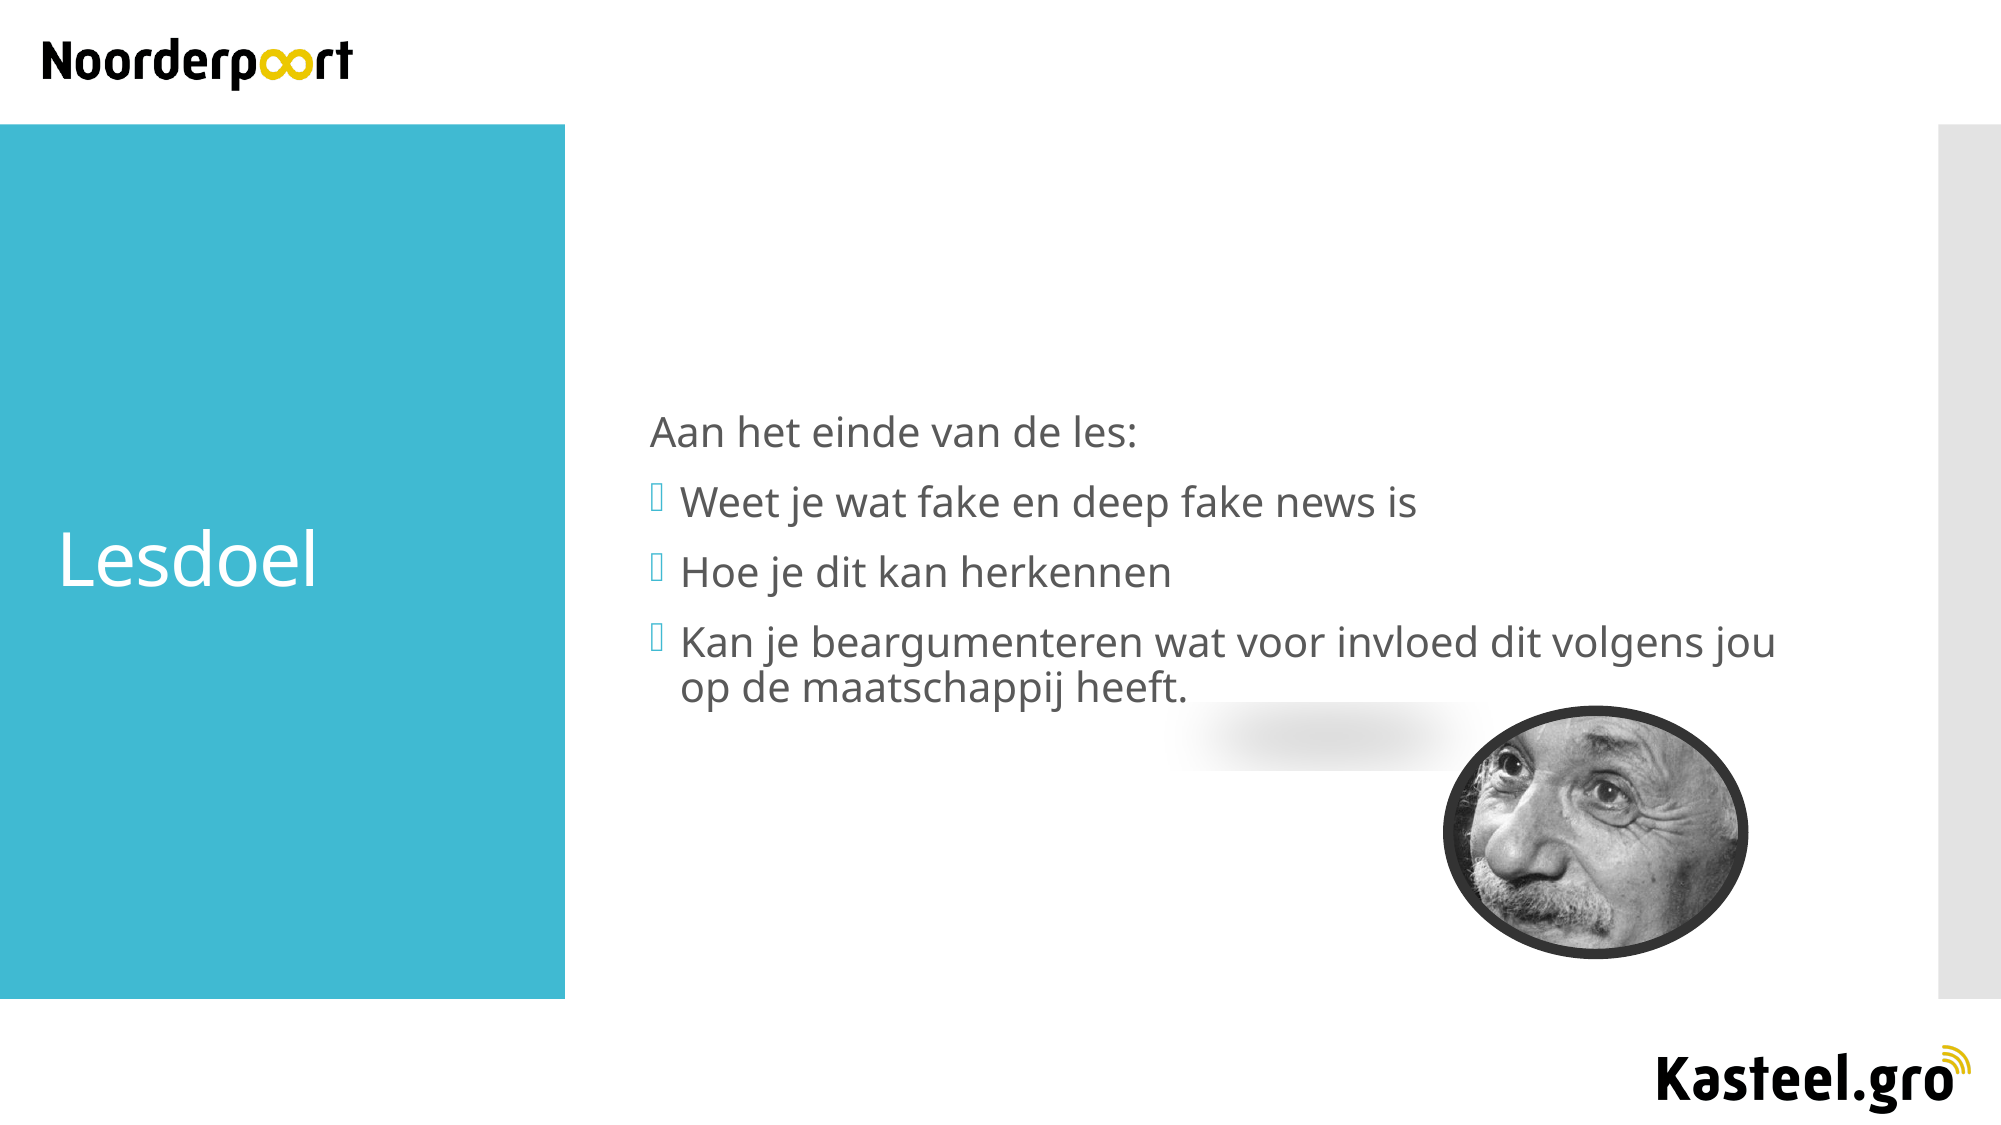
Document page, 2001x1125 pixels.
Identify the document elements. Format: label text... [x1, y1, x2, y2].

picture [1657, 1045, 1971, 1114]
title Lesdoel [41, 184, 525, 940]
list Aan het einde van de les: Weet je wat fake en deep fake news is Hoe je dit kan herkennen Kan je beargumenteren wat voor invloed dit volgens jou op de maatschappij heeft. [634, 141, 1835, 982]
picture [1447, 710, 1744, 955]
picture [41, 35, 354, 92]
